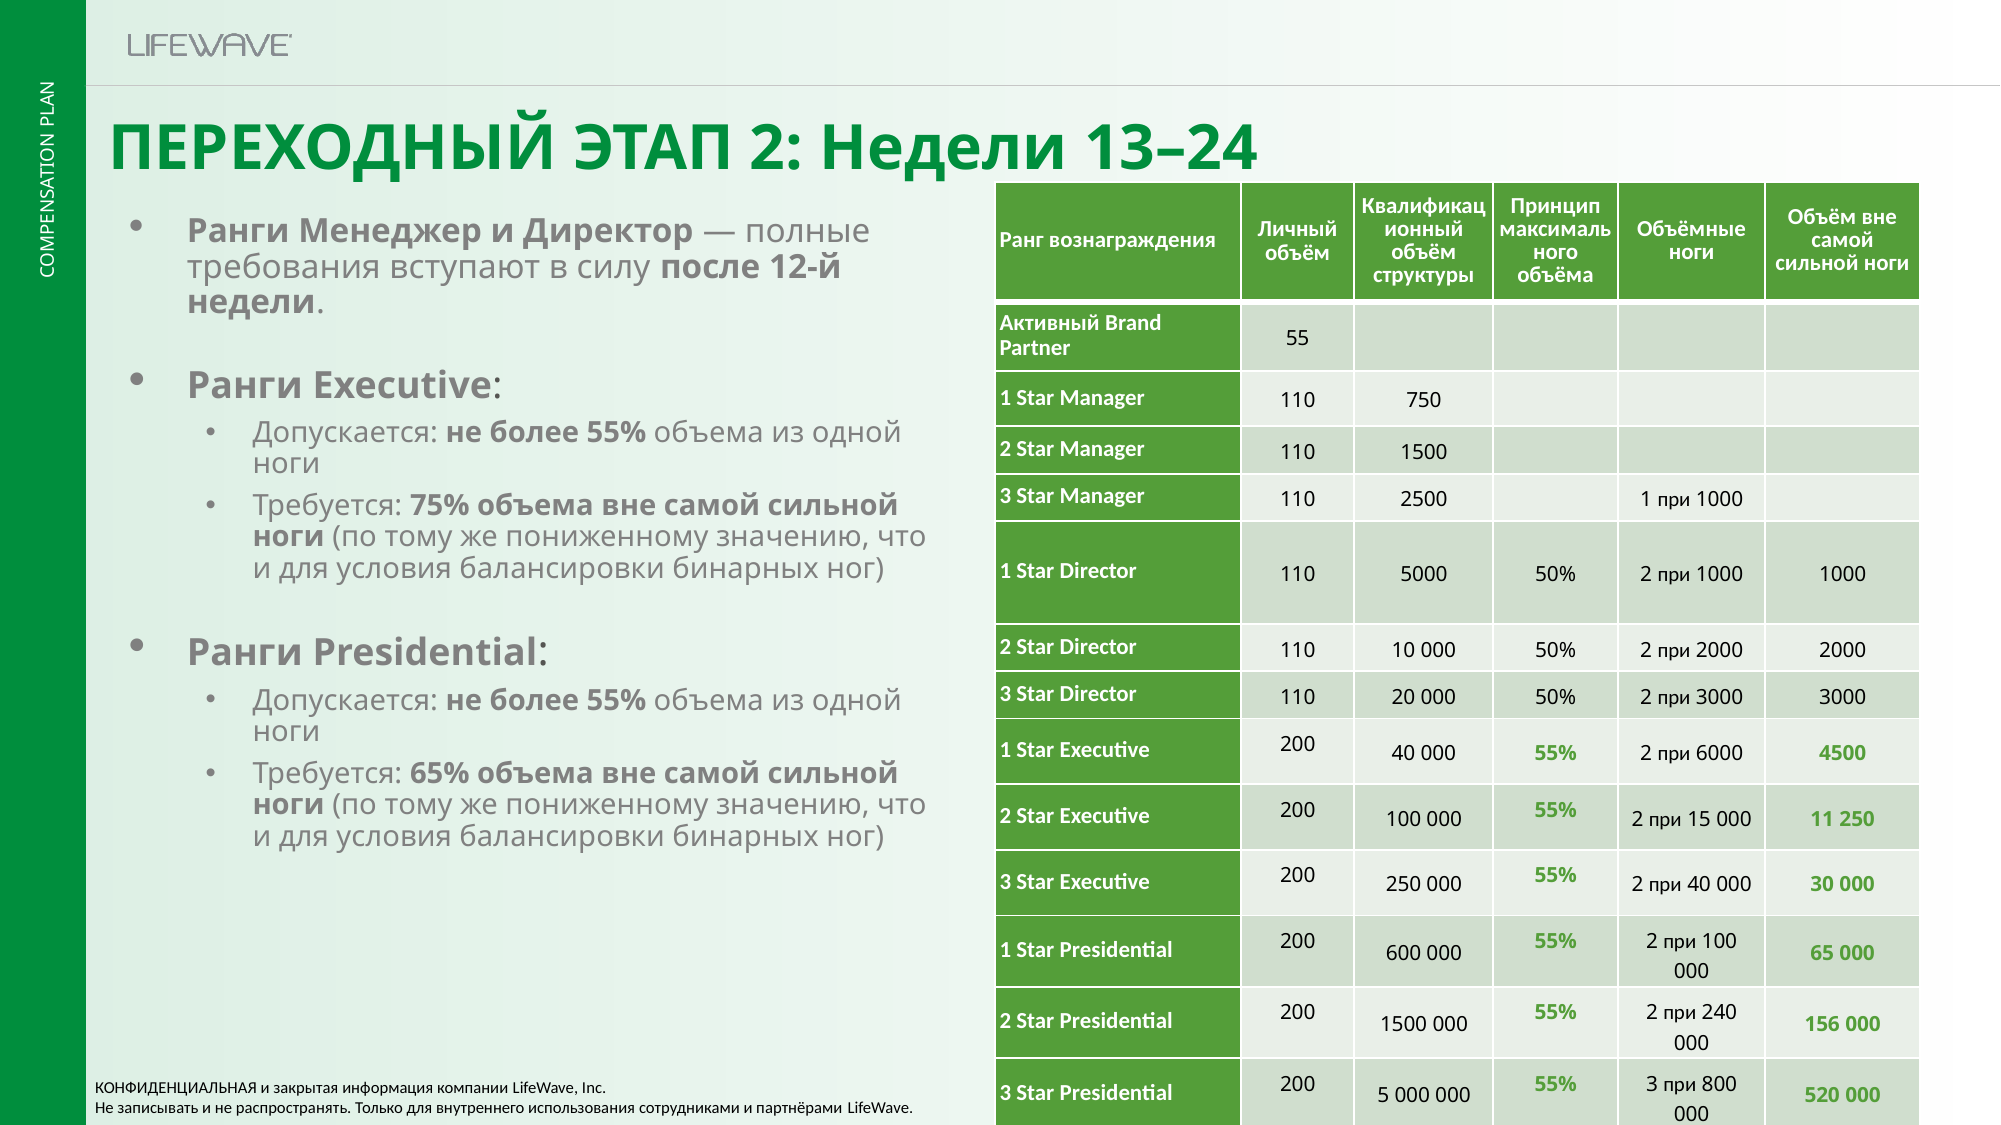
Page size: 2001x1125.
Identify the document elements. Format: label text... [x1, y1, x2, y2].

table_cell 1 Star Director [996, 522, 1240, 623]
table_cell 65 000 [1766, 916, 1919, 986]
table_header Принцип максимального объёма [1494, 183, 1617, 299]
table_cell [1494, 475, 1617, 520]
table_cell 200 [1242, 785, 1353, 849]
table_cell [1619, 305, 1764, 370]
table_cell 200 [1242, 988, 1353, 1057]
table_cell 55% [1494, 1059, 1617, 1125]
table_cell 600 000 [1355, 916, 1492, 986]
table_cell 2 при 6000 [1619, 719, 1764, 783]
table_header Личный объём [1242, 183, 1353, 299]
table_cell 2 при 15 000 [1619, 785, 1764, 849]
table_cell 750 [1355, 372, 1492, 425]
table_cell 1 Star Manager [996, 372, 1240, 425]
table_cell 2 Star Manager [996, 427, 1240, 473]
table_cell 1 Star Executive [996, 719, 1240, 783]
table_cell 1 при 1000 [1619, 475, 1764, 520]
table_cell [1355, 305, 1492, 370]
table_cell 200 [1242, 851, 1353, 915]
table_cell 40 000 [1355, 719, 1492, 783]
table_cell 2500 [1355, 475, 1492, 520]
table_cell 3000 [1766, 672, 1919, 718]
table_cell 110 [1242, 372, 1353, 425]
table_cell [1766, 372, 1919, 425]
table_cell [1766, 475, 1919, 520]
table_cell 200 [1242, 1059, 1353, 1125]
table_cell 110 [1242, 625, 1353, 670]
table_cell 1500 [1355, 427, 1492, 473]
table_cell 3 Star Manager [996, 475, 1240, 520]
table_cell 2 Star Executive [996, 785, 1240, 849]
table_cell 1000 [1766, 522, 1919, 623]
table_cell [1766, 305, 1919, 370]
table_cell 2 при 240 000 [1619, 988, 1764, 1057]
table_cell 2 Star Presidential [996, 988, 1240, 1057]
table_cell [1619, 372, 1764, 425]
table_cell 2 при 2000 [1619, 625, 1764, 670]
table_cell 2 при 100 000 [1619, 916, 1764, 986]
table_cell 520 000 [1766, 1059, 1919, 1125]
table_cell 55 [1242, 305, 1353, 370]
table_cell 3 Star Executive [996, 851, 1240, 915]
table_cell 100 000 [1355, 785, 1492, 849]
table_cell 156 000 [1766, 988, 1919, 1057]
table_cell 200 [1242, 719, 1353, 783]
table_cell 200 [1242, 916, 1353, 986]
table_cell 1500 000 [1355, 988, 1492, 1057]
table_cell 2000 [1766, 625, 1919, 670]
table_header Квалификационный объём структуры [1355, 183, 1492, 299]
table_cell [1619, 427, 1764, 473]
table_cell 10 000 [1355, 625, 1492, 670]
table_cell 50% [1494, 672, 1617, 718]
table_cell 110 [1242, 427, 1353, 473]
table_cell 30 000 [1766, 851, 1919, 915]
text_box КОНФИДЕНЦИАЛЬНАЯ и закрытая информация компании LifeWave, Inc. Не записывать и не распространять. Только для внутреннего использования сотрудниками и партнёрами LifeWave. [79, 1069, 947, 1125]
table_cell 1 Star Presidential [996, 916, 1240, 986]
picture [126, 33, 292, 57]
table_cell [1494, 305, 1617, 370]
table_cell 5000 [1355, 522, 1492, 623]
table_cell 2 при 1000 [1619, 522, 1764, 623]
table_cell 55% [1494, 785, 1617, 849]
table_cell 2 при 40 000 [1619, 851, 1764, 915]
table_cell Активный Brand Partner [996, 305, 1240, 370]
table_cell 50% [1494, 625, 1617, 670]
table_cell 20 000 [1355, 672, 1492, 718]
table_cell 55% [1494, 851, 1617, 915]
table_cell 11 250 [1766, 785, 1919, 849]
table_cell 2 при 3000 [1619, 672, 1764, 718]
table_cell 110 [1242, 672, 1353, 718]
table_cell 110 [1242, 475, 1353, 520]
list ПЕРЕХОДНЫЙ ЭТАП 2: Недели 13–24 [93, 108, 1366, 182]
table_cell [1766, 427, 1919, 473]
table_cell 3 Star Director [996, 672, 1240, 718]
table_cell 110 [1242, 522, 1353, 623]
table_cell 55% [1494, 916, 1617, 986]
table_cell 2 Star Director [996, 625, 1240, 670]
table_cell 4500 [1766, 719, 1919, 783]
table_cell 250 000 [1355, 851, 1492, 915]
table_cell 55% [1494, 719, 1617, 783]
table_cell [1494, 427, 1617, 473]
table_cell 50% [1494, 522, 1617, 623]
table_header Объём вне самой сильной ноги [1766, 183, 1919, 299]
table_cell 3 при 800 000 [1619, 1059, 1764, 1125]
table_cell 55% [1494, 988, 1617, 1057]
list Ранги Менеджер и Директор — полные требования вступают в силу после 12-й недели. Ранги Executive: Допускается: не более 55% объема из одной ноги Требуется: 75% объема вне самой сильной ноги (по тому же пониженному значению, что и для условия балансировки бинарных ног) Ранги Presidential: Допускается: не более 55% объема из одной ноги Требуется: 65% объема вне самой сильной ноги (по тому же пониженному значению, что и для условия балансировки бинарных ног) [115, 206, 947, 919]
table_cell 5 000 000 [1355, 1059, 1492, 1125]
table_cell [1494, 372, 1617, 425]
table_header Объёмные ноги [1619, 183, 1764, 299]
table_header Ранг вознаграждения [996, 183, 1240, 299]
table_cell 3 Star Presidential [996, 1059, 1240, 1125]
